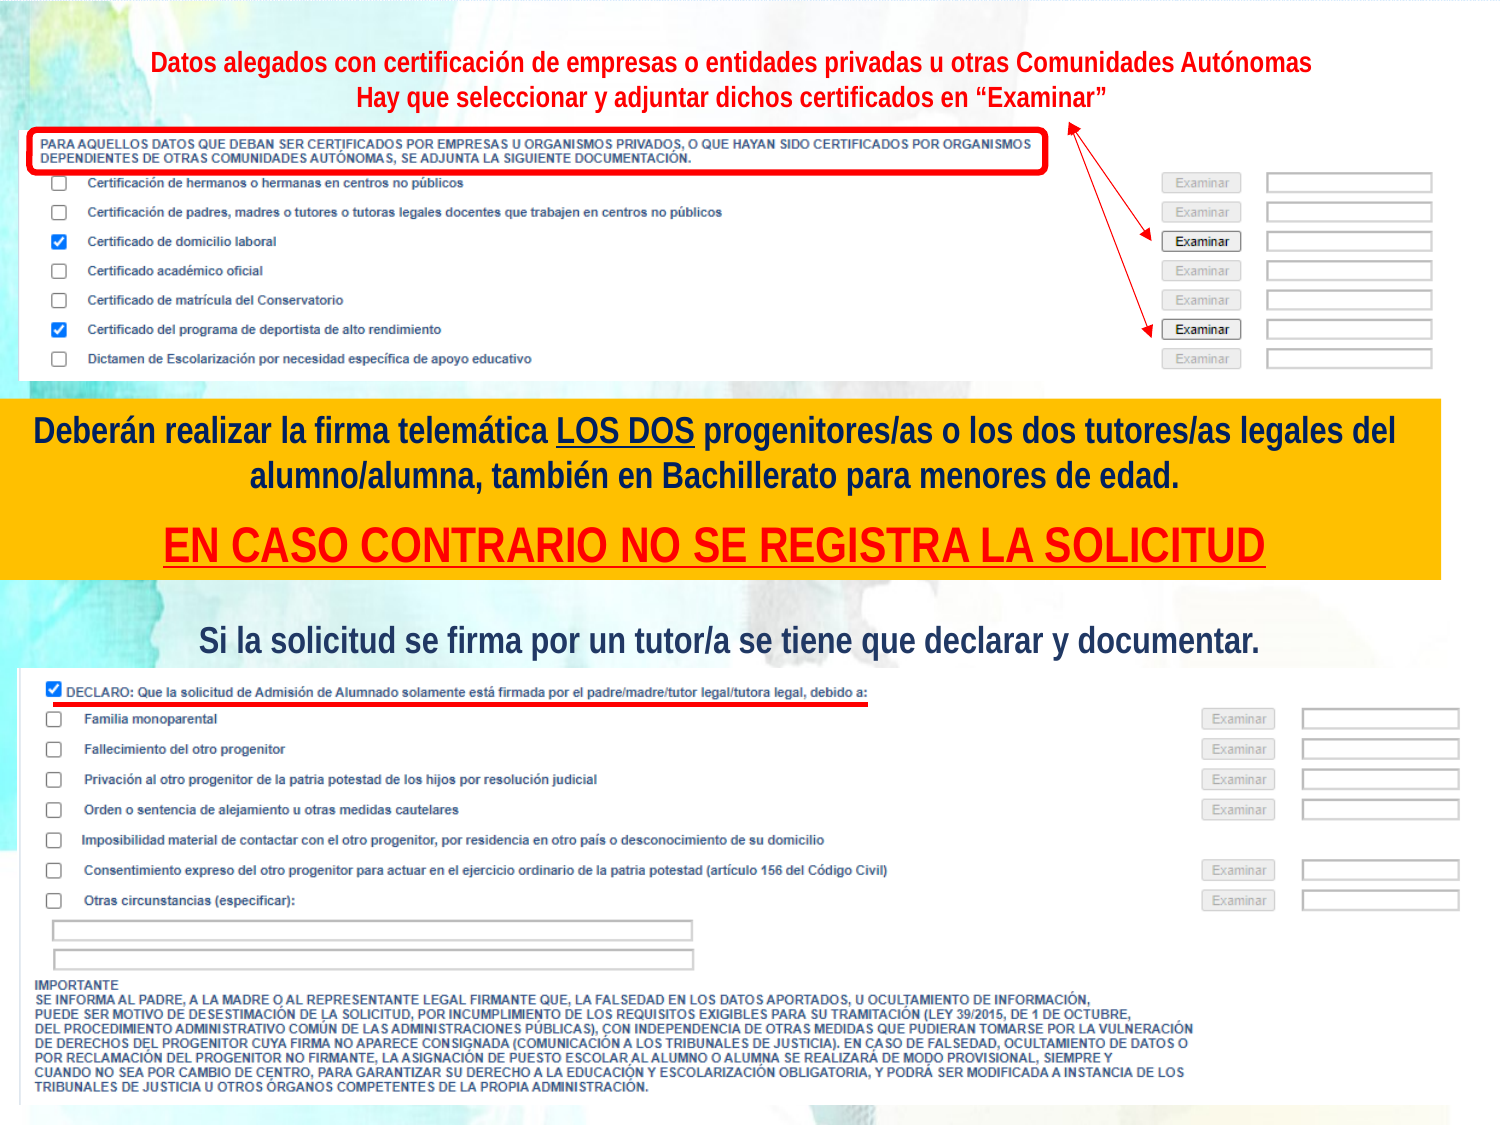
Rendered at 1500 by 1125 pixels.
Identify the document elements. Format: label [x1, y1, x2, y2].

text_box [1068, 121, 1152, 242]
picture [0, 1, 1500, 1125]
text_box [1068, 242, 1152, 339]
